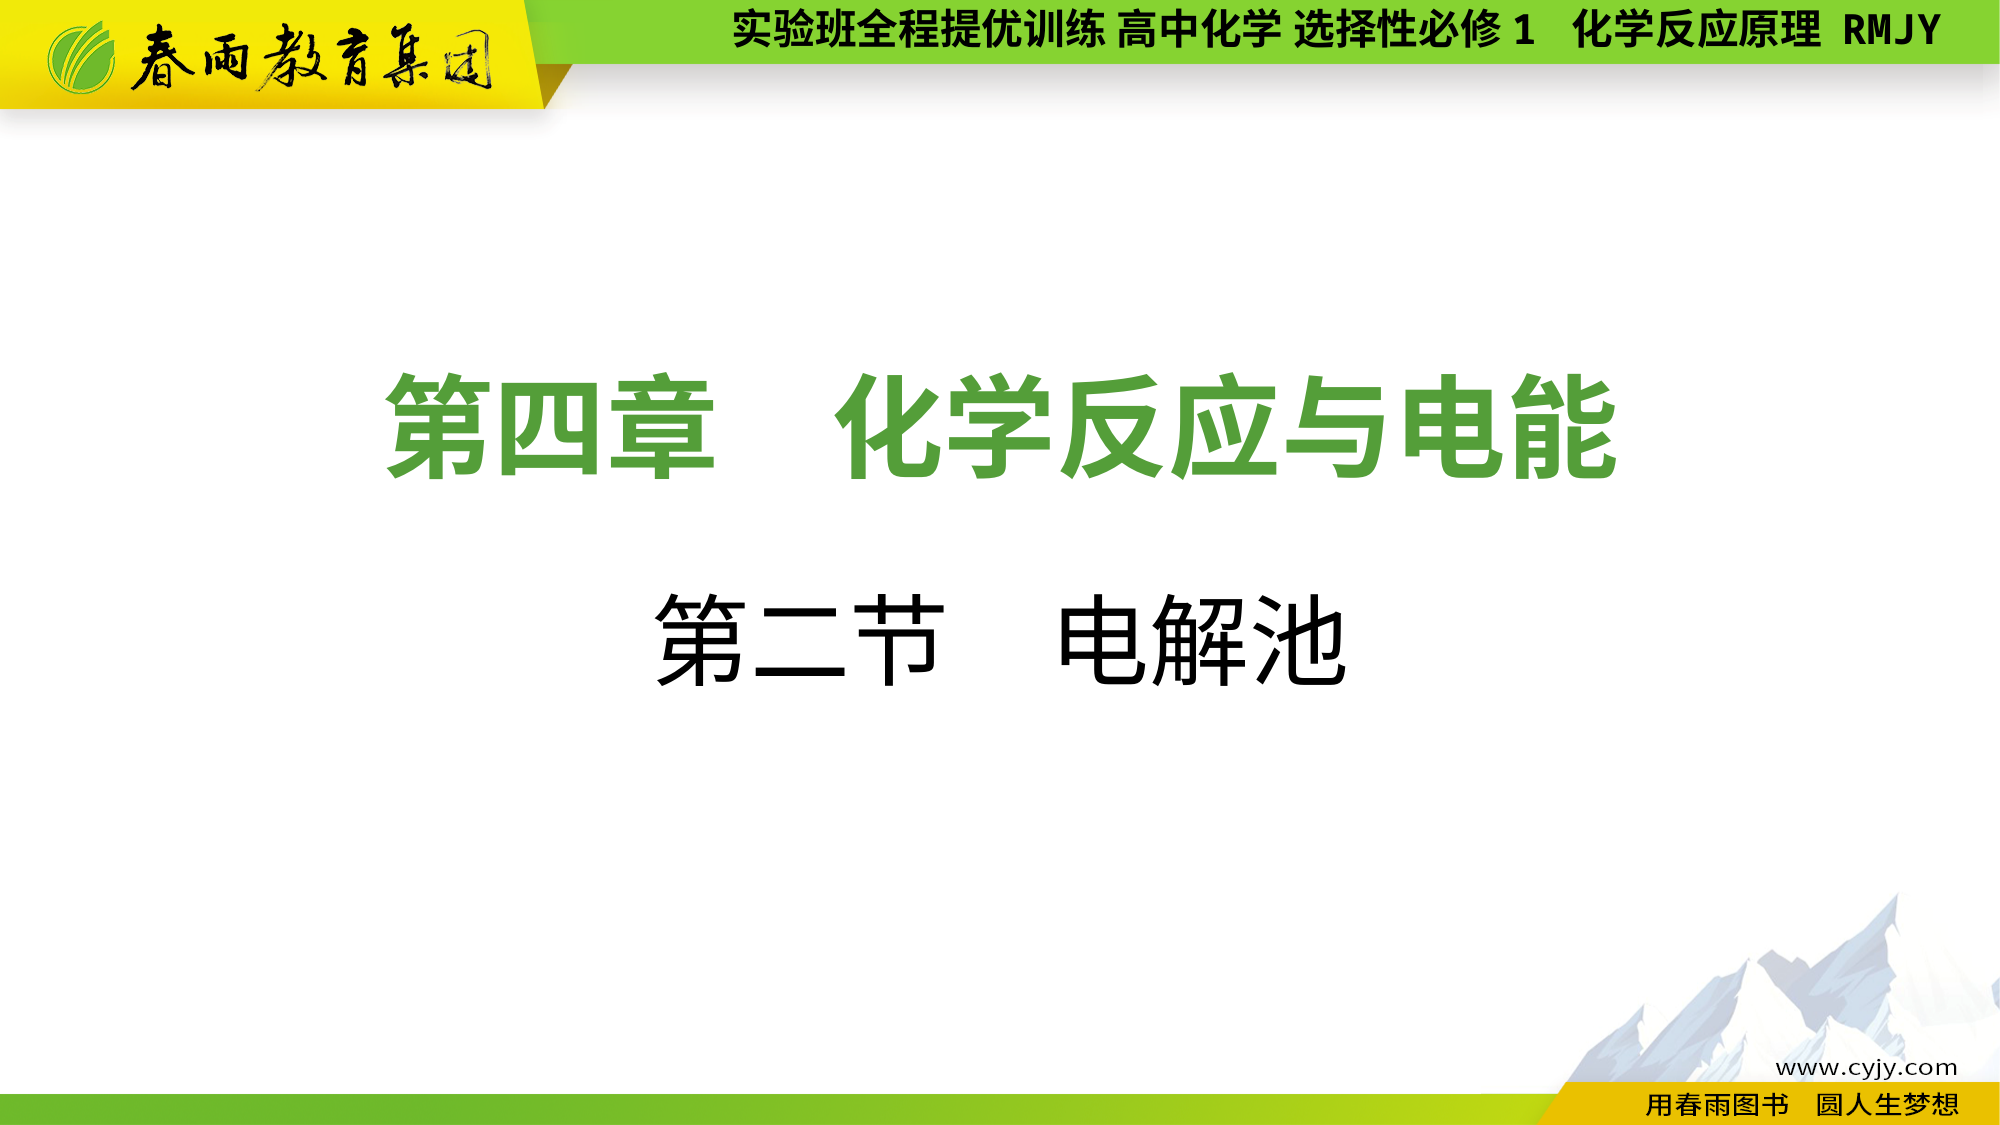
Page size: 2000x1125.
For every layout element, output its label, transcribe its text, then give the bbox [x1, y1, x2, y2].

text_box 第二节 电解池 [54, 511, 1946, 706]
text_box 第四章 化学反应与电能 [54, 282, 1946, 500]
picture [0, 0, 2000, 1125]
